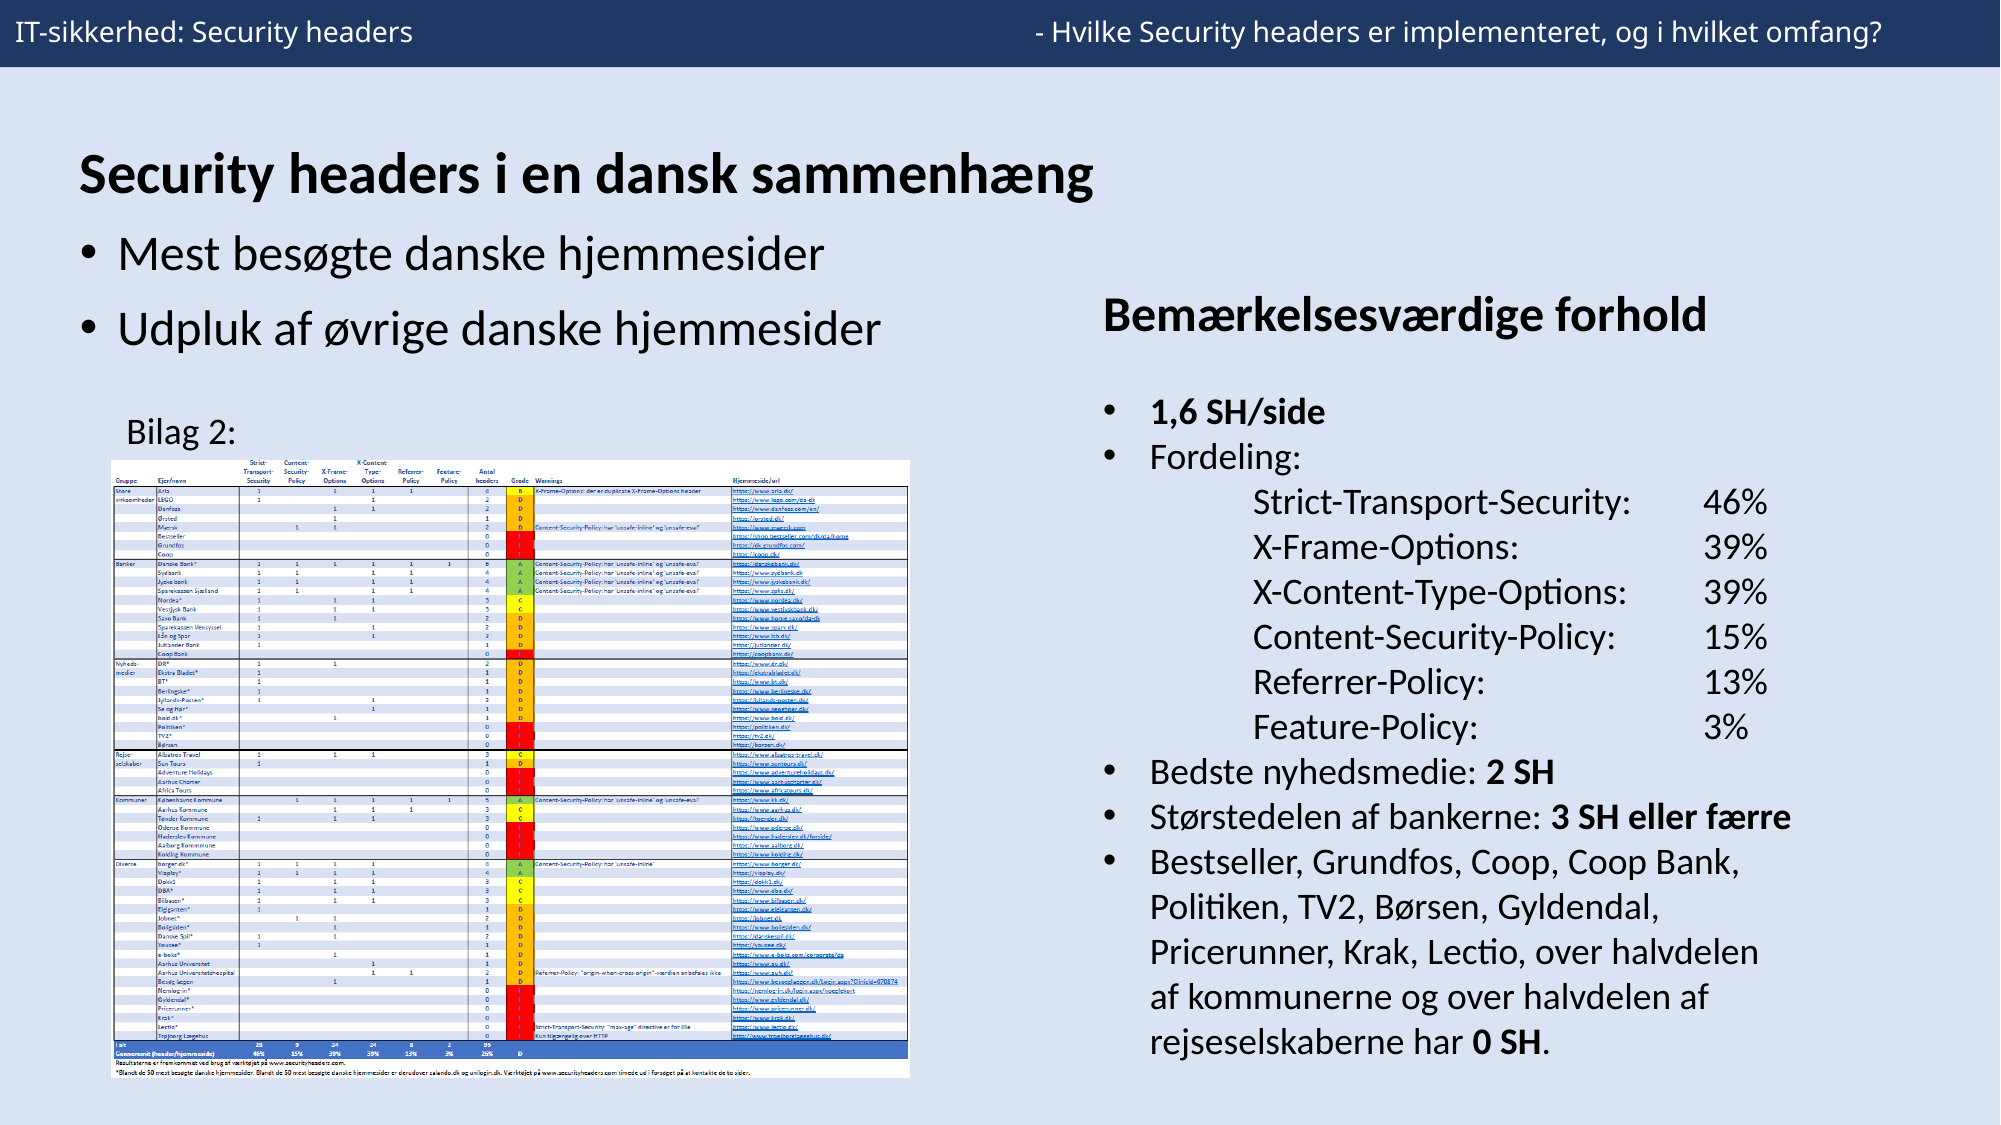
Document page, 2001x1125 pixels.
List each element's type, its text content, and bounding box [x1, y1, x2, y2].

text_box Bemærkelsesværdige forhold 1,6 SH/side Fordeling: Strict-Transport-Security: 46% X-Frame-Options: 39% X-Content-Type-Options: 39% Content-Security-Policy: 15% Referrer-Policy: 13% Feature-Policy: 3% Bedste nyhedsmedie: 2 SH Størstedelen af bankerne: 3 SH eller færre Bestseller, Grundfos, Coop, Coop Bank, Politiken, TV2, Børsen, Gyldendal, Pricerunner, Krak, Lectio, over halvdelen af kommunerne og over halvdelen af rejseselskaberne har 0 SH. [1088, 274, 1807, 1070]
picture [111, 460, 910, 1078]
title IT-sikkerhed: Security headers - Hvilke Security headers er implementeret, og i hvilket omfang? [0, 0, 2000, 68]
list Security headers i en dansk sammenhæng Mest besøgte danske hjemmesider Udpluk af øvrige danske hjemmesider [64, 135, 1936, 382]
text_box Bilag 2: [111, 399, 275, 460]
